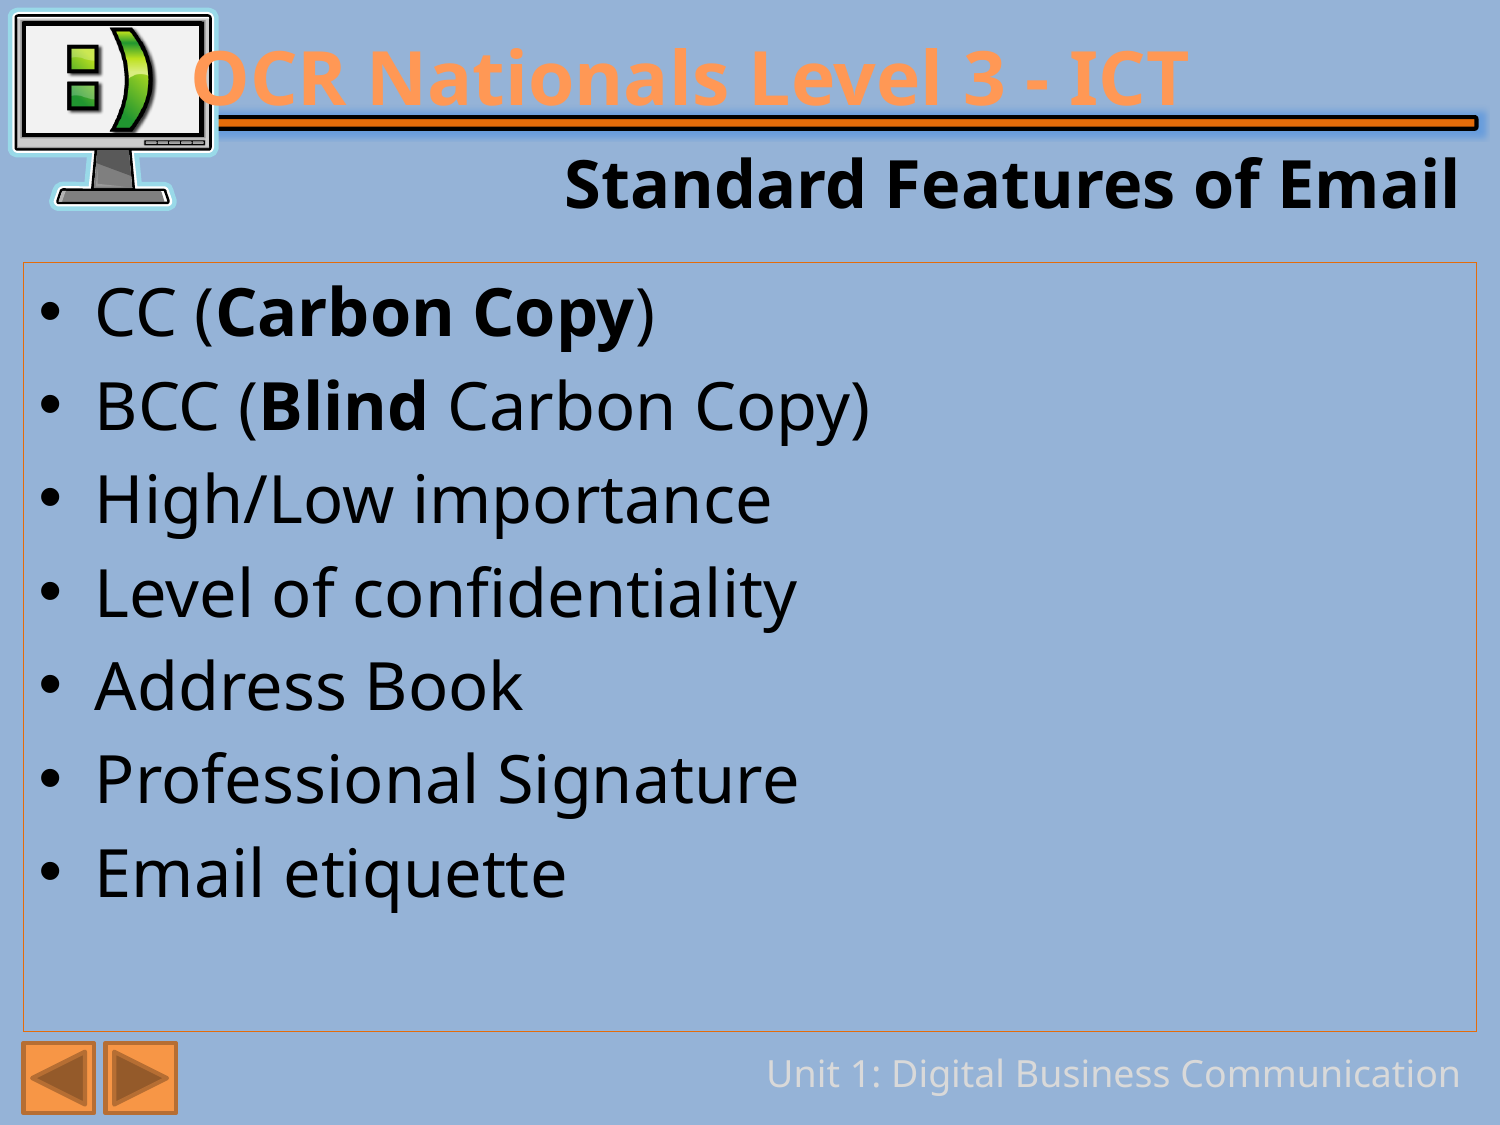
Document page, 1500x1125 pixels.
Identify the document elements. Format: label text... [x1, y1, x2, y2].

picture [48, 21, 172, 139]
list CC (Carbon Copy) BCC (Blind Carbon Copy) High/Low importance Level of confidentiality Address Book Professional Signature Email etiquette [23, 262, 1477, 1032]
title Standard Features of Email [187, 117, 1477, 247]
